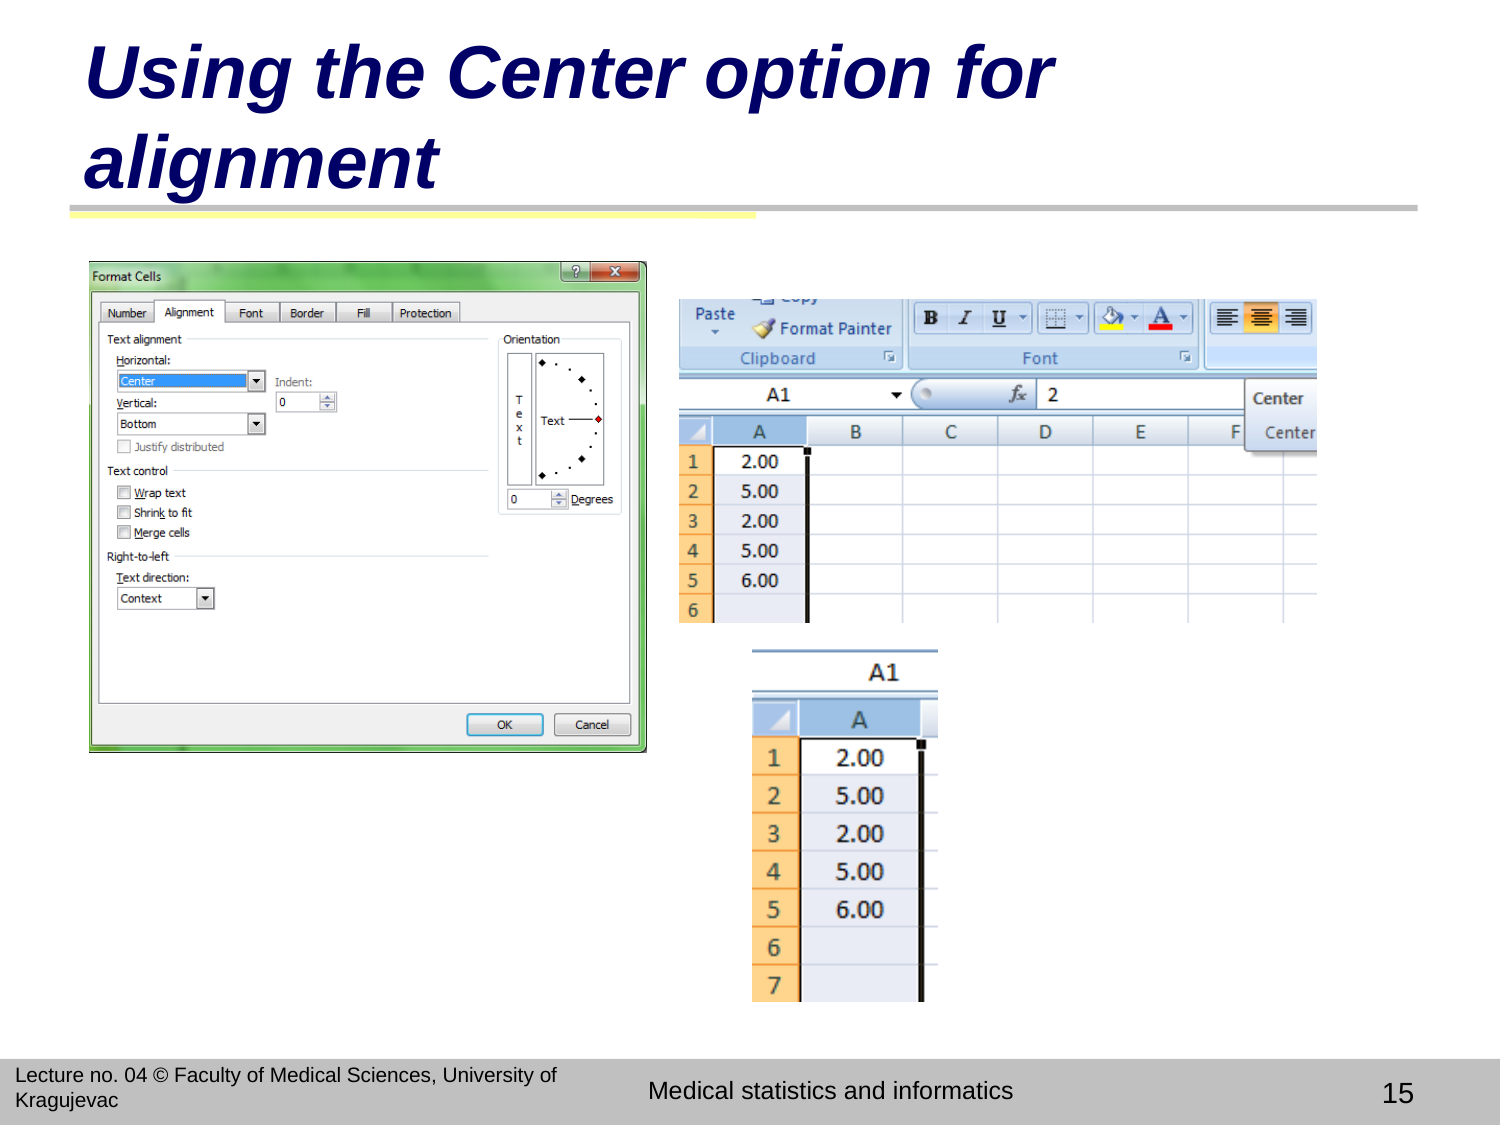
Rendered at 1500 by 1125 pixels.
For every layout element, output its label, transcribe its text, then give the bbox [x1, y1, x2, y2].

picture [679, 299, 1317, 623]
picture [752, 648, 938, 1002]
footer Medical statistics and informatics [512, 1066, 1151, 1125]
slide_number Lecture no. 04 © Faculty of Medical Sciences, University of Kragujevac [0, 1053, 619, 1108]
title Using the Center option for alignment [69, 19, 1426, 208]
picture [89, 261, 647, 753]
slide_number 15 [1166, 1066, 1430, 1125]
